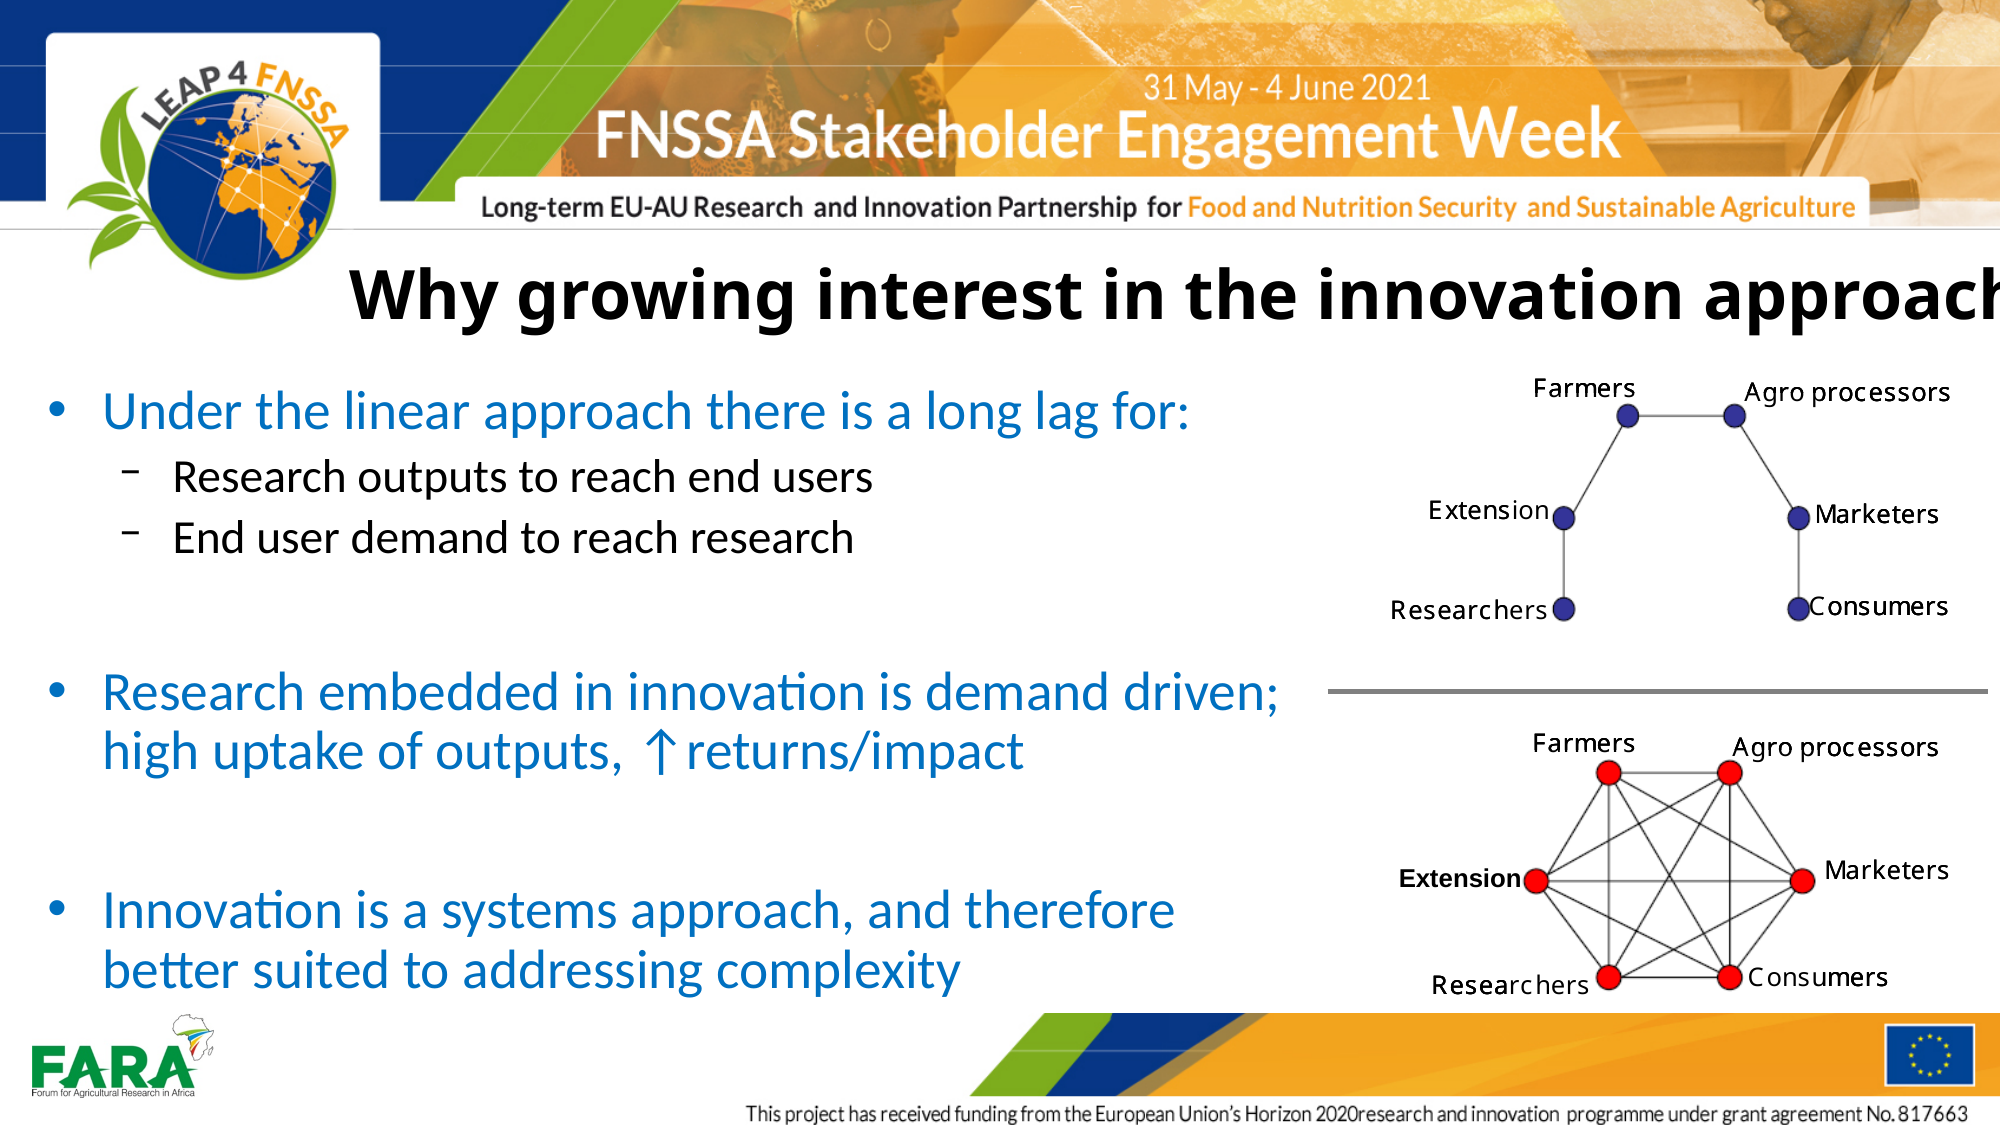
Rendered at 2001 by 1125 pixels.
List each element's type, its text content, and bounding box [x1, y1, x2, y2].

list Under the linear approach there is a long lag for: Research outputs to reach end users End user demand to reach research Research embedded in innovation is demand driven; high uptake of outputs, ↑returns/impact Innovation is a systems approach, and therefore better suited to addressing complexity [32, 374, 1313, 1009]
title Why growing interest in the innovation approach [334, 215, 2000, 380]
picture [1327, 364, 2000, 641]
picture [0, 1013, 2000, 1125]
picture [1370, 723, 2000, 1009]
picture [0, 0, 2000, 333]
